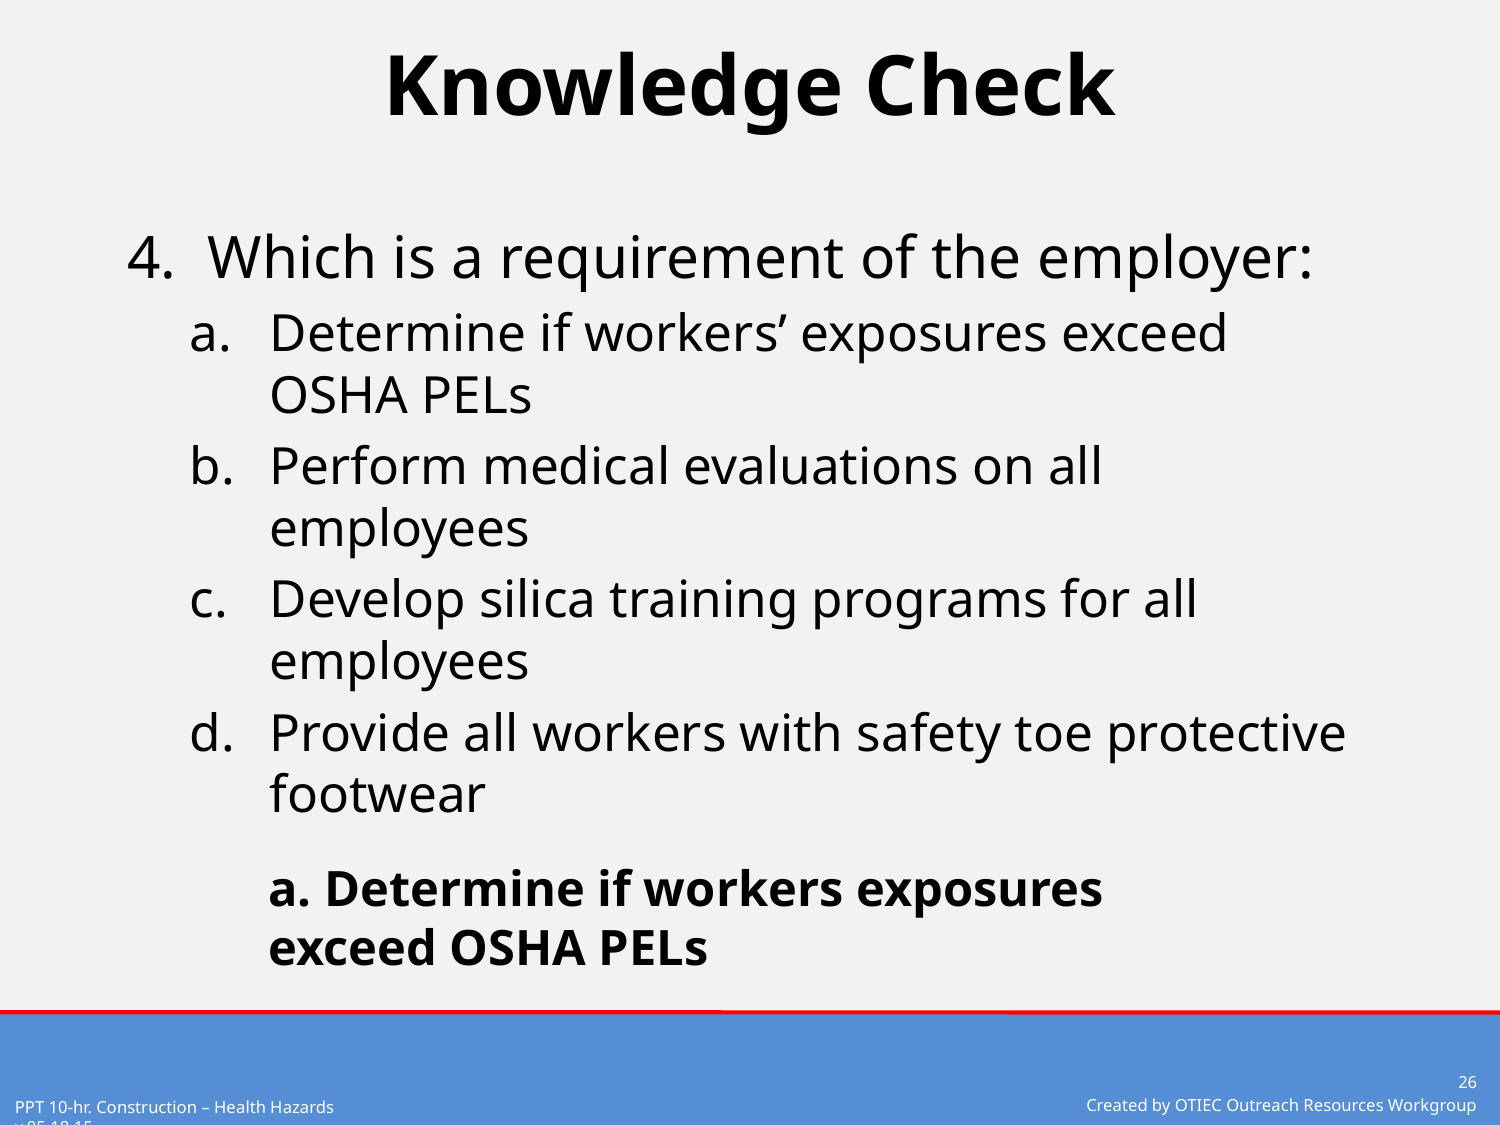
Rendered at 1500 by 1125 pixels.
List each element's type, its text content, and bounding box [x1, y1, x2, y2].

list Which is a requirement of the employer: Determine if workers’ exposures exceed OSHA PELs Perform medical evaluations on all employees Develop silica training programs for all employees Provide all workers with safety toe protective footwear [112, 212, 1388, 836]
title Knowledge Check [75, 24, 1425, 213]
text_box a. Determine if workers exposures exceed OSHA PELs [237, 782, 1238, 984]
